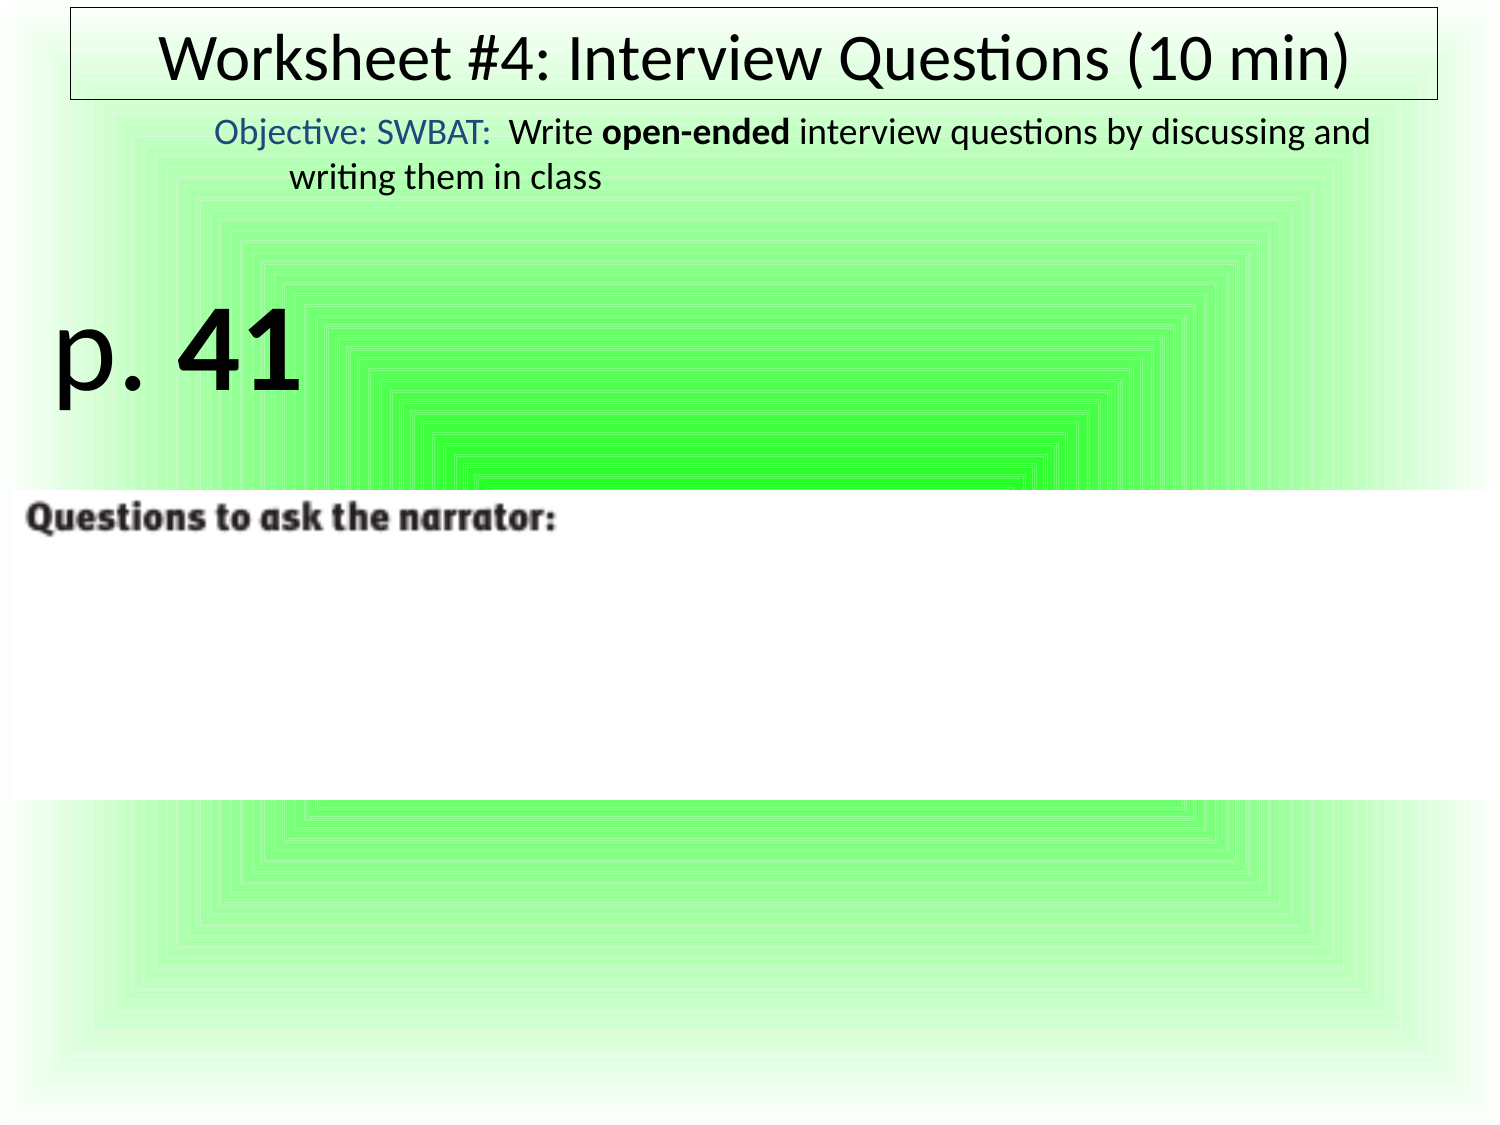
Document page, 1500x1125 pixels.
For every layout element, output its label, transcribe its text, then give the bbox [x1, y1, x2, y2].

text_box Objective: SWBAT: Write open-ended interview questions by discussing and writing them in class [95, 99, 1438, 205]
picture [11, 490, 1500, 801]
title Worksheet #4: Interview Questions (10 min) [70, 7, 1438, 100]
text_box p. 41 [36, 258, 379, 424]
